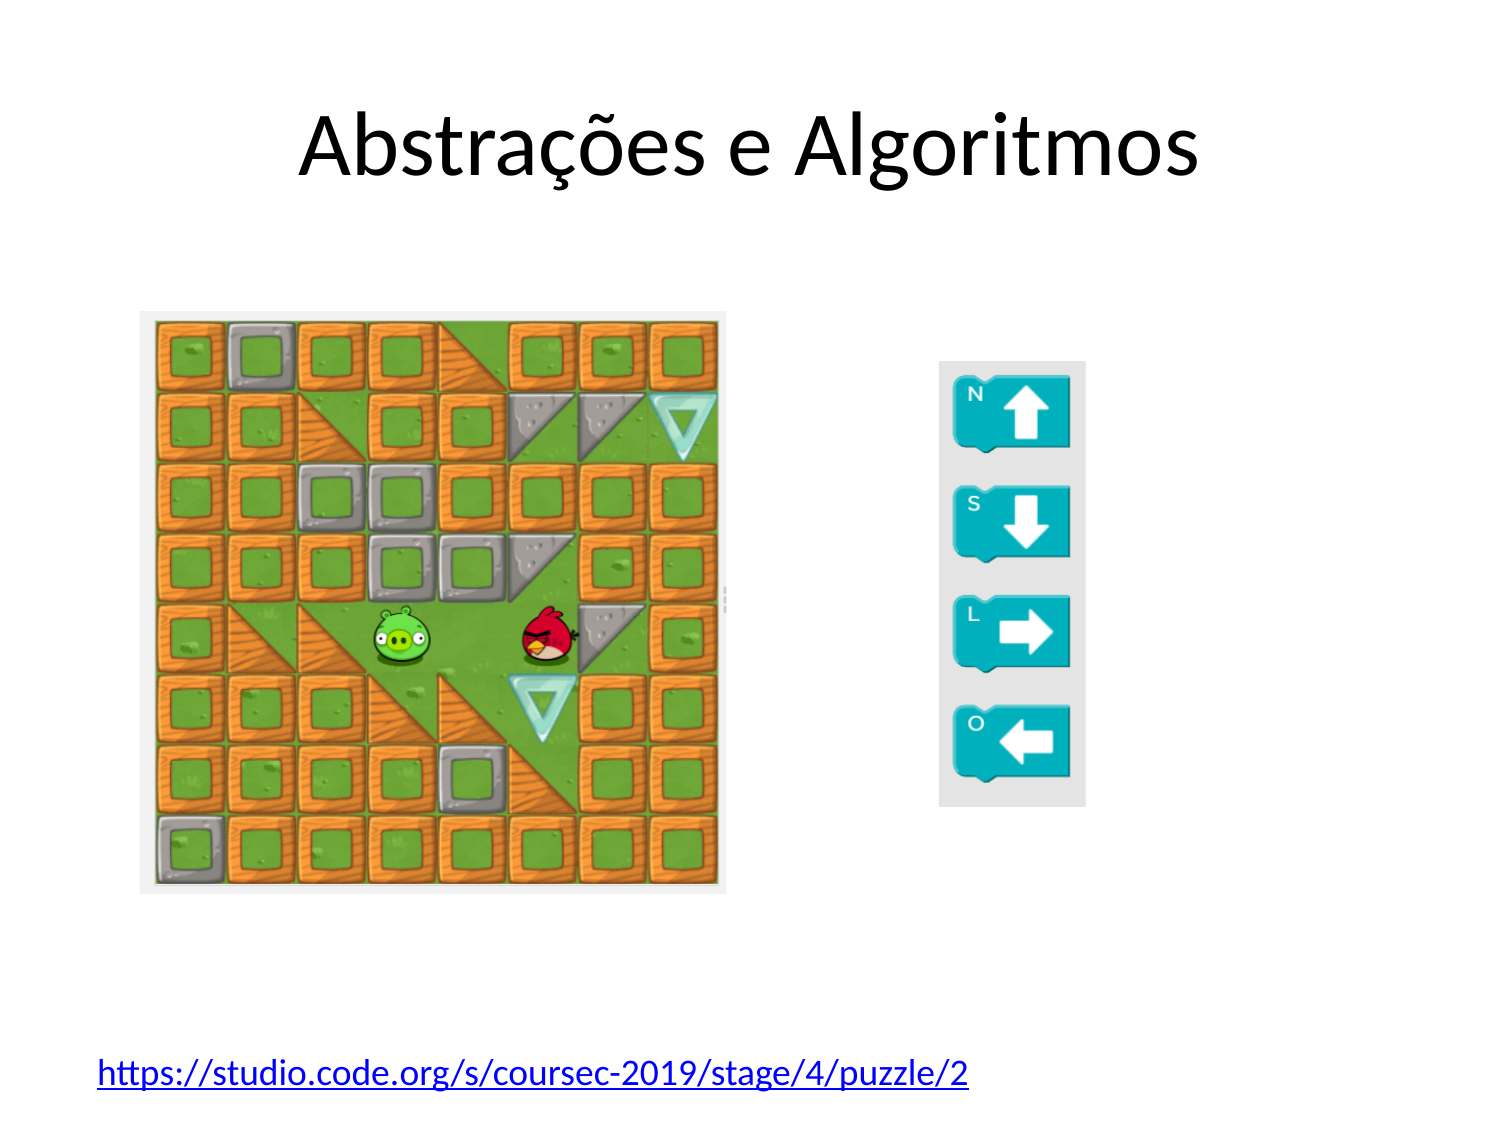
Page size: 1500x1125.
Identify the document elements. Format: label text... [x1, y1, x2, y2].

title Abstrações e Algoritmos [75, 45, 1425, 233]
picture [938, 361, 1086, 808]
text_box https://studio.code.org/s/coursec-2019/stage/4/puzzle/2 [82, 1040, 985, 1100]
picture [139, 310, 727, 894]
